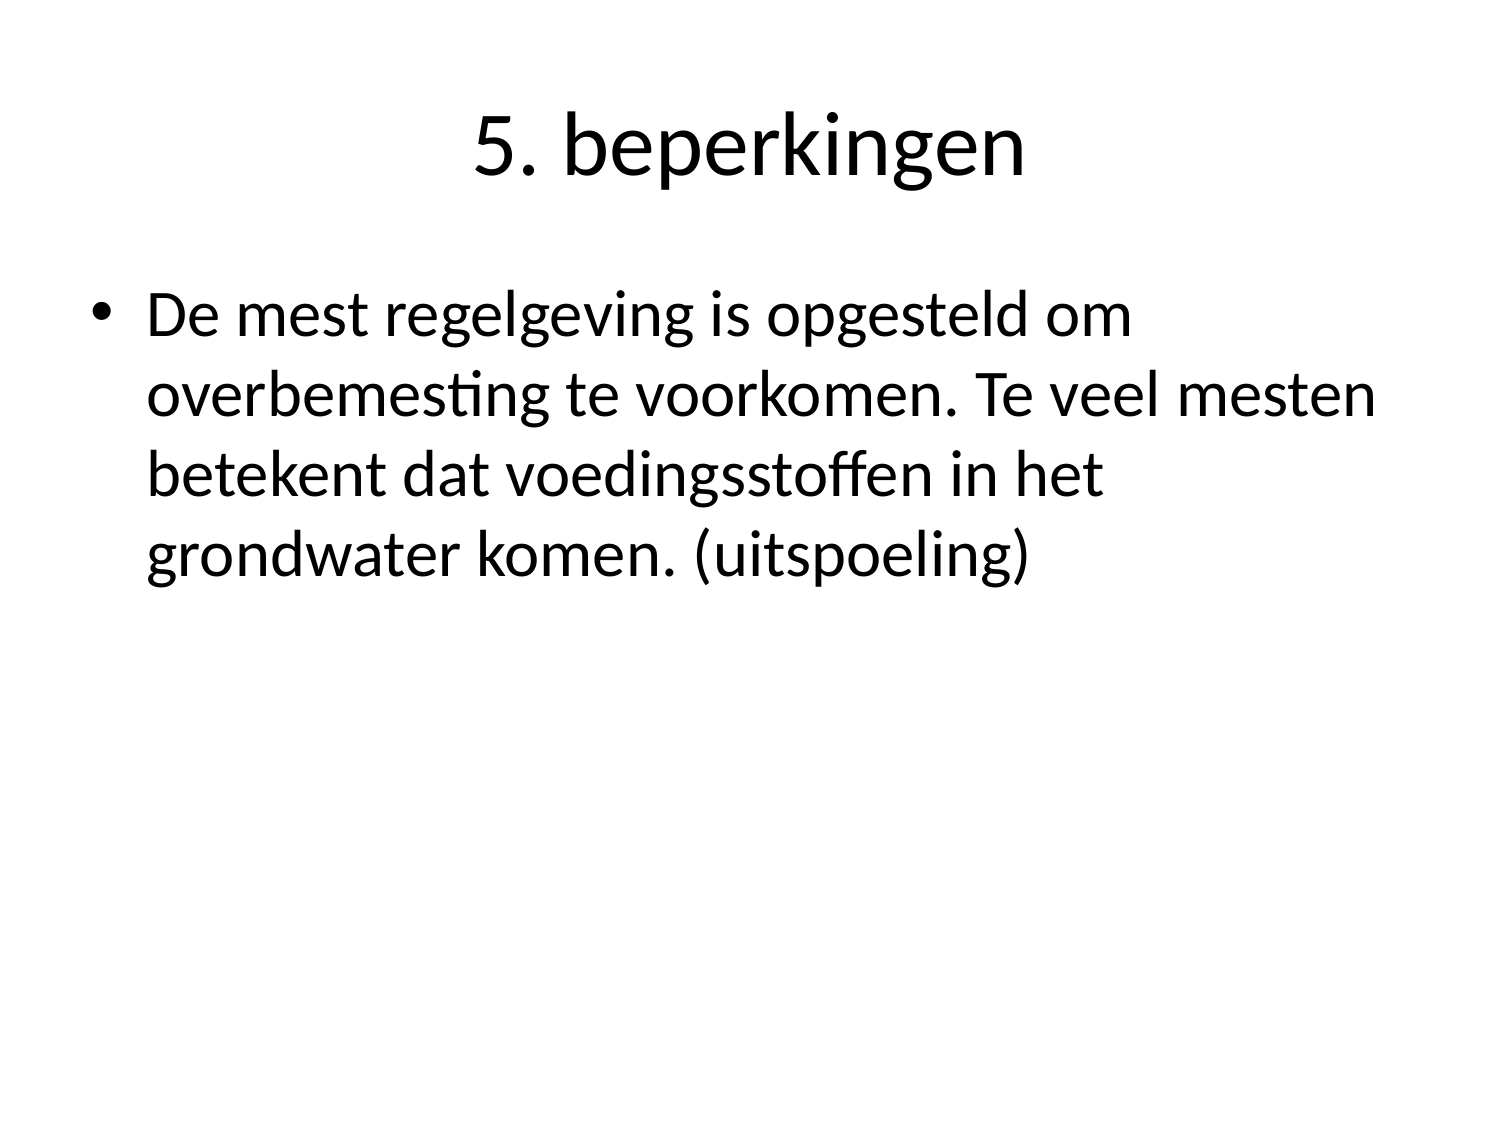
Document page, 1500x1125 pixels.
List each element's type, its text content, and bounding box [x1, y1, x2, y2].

title 5. beperkingen [75, 45, 1425, 233]
list De mest regelgeving is opgesteld om overbemesting te voorkomen. Te veel mesten betekent dat voedingsstoffen in het grondwater komen. (uitspoeling) [75, 262, 1425, 1005]
